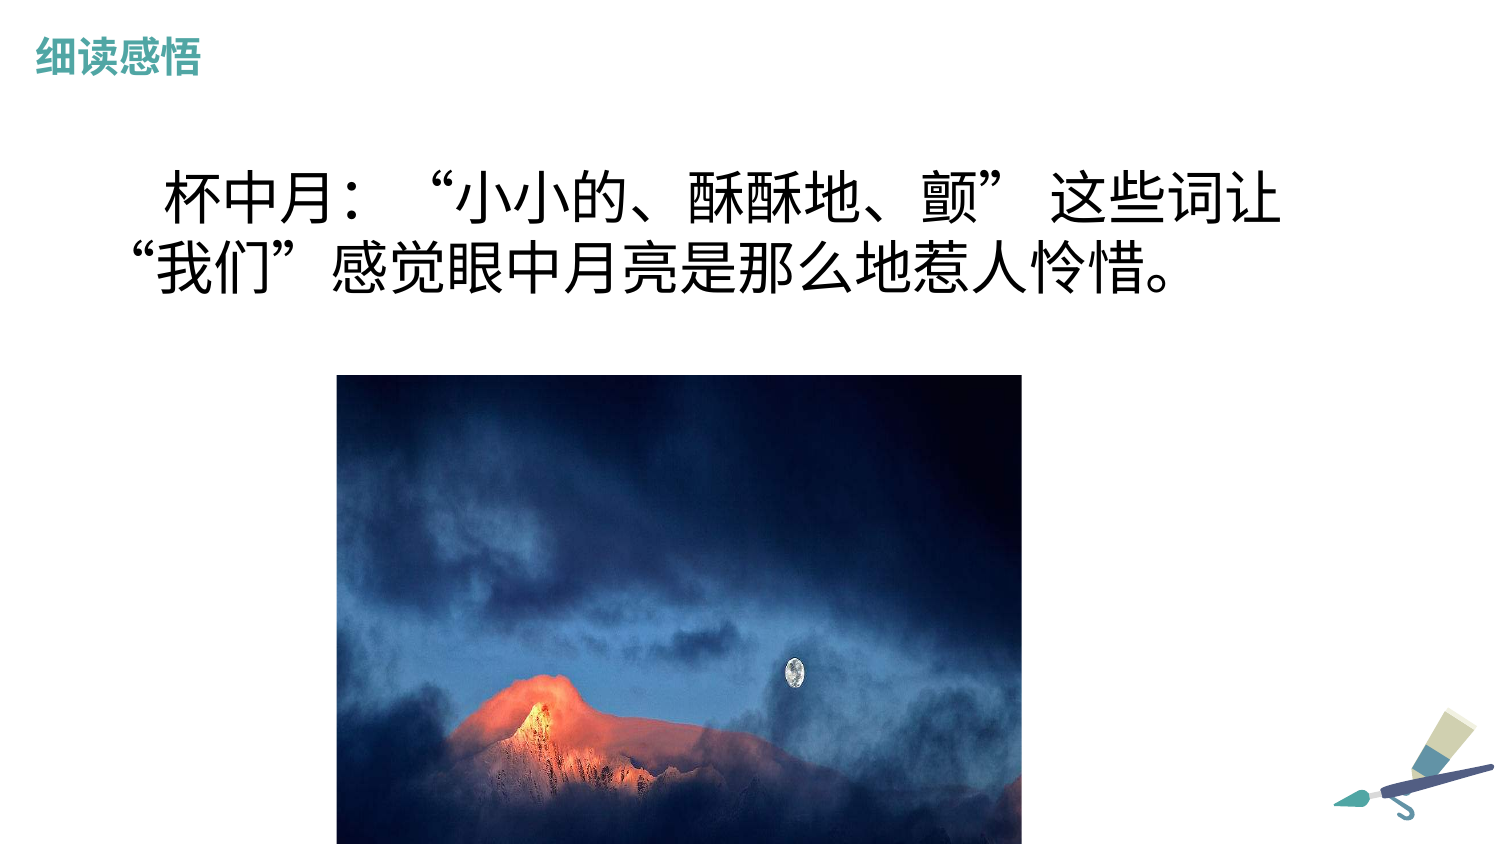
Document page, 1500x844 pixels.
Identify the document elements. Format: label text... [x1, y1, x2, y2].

picture [336, 374, 1022, 844]
text_box 杯中月：“小小的、酥酥地、颤” 这些词让“我们”感觉眼中月亮是那么地惹人怜惜。 [82, 153, 1348, 309]
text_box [1358, 708, 1481, 844]
text_box 细读感悟 [24, 25, 261, 87]
